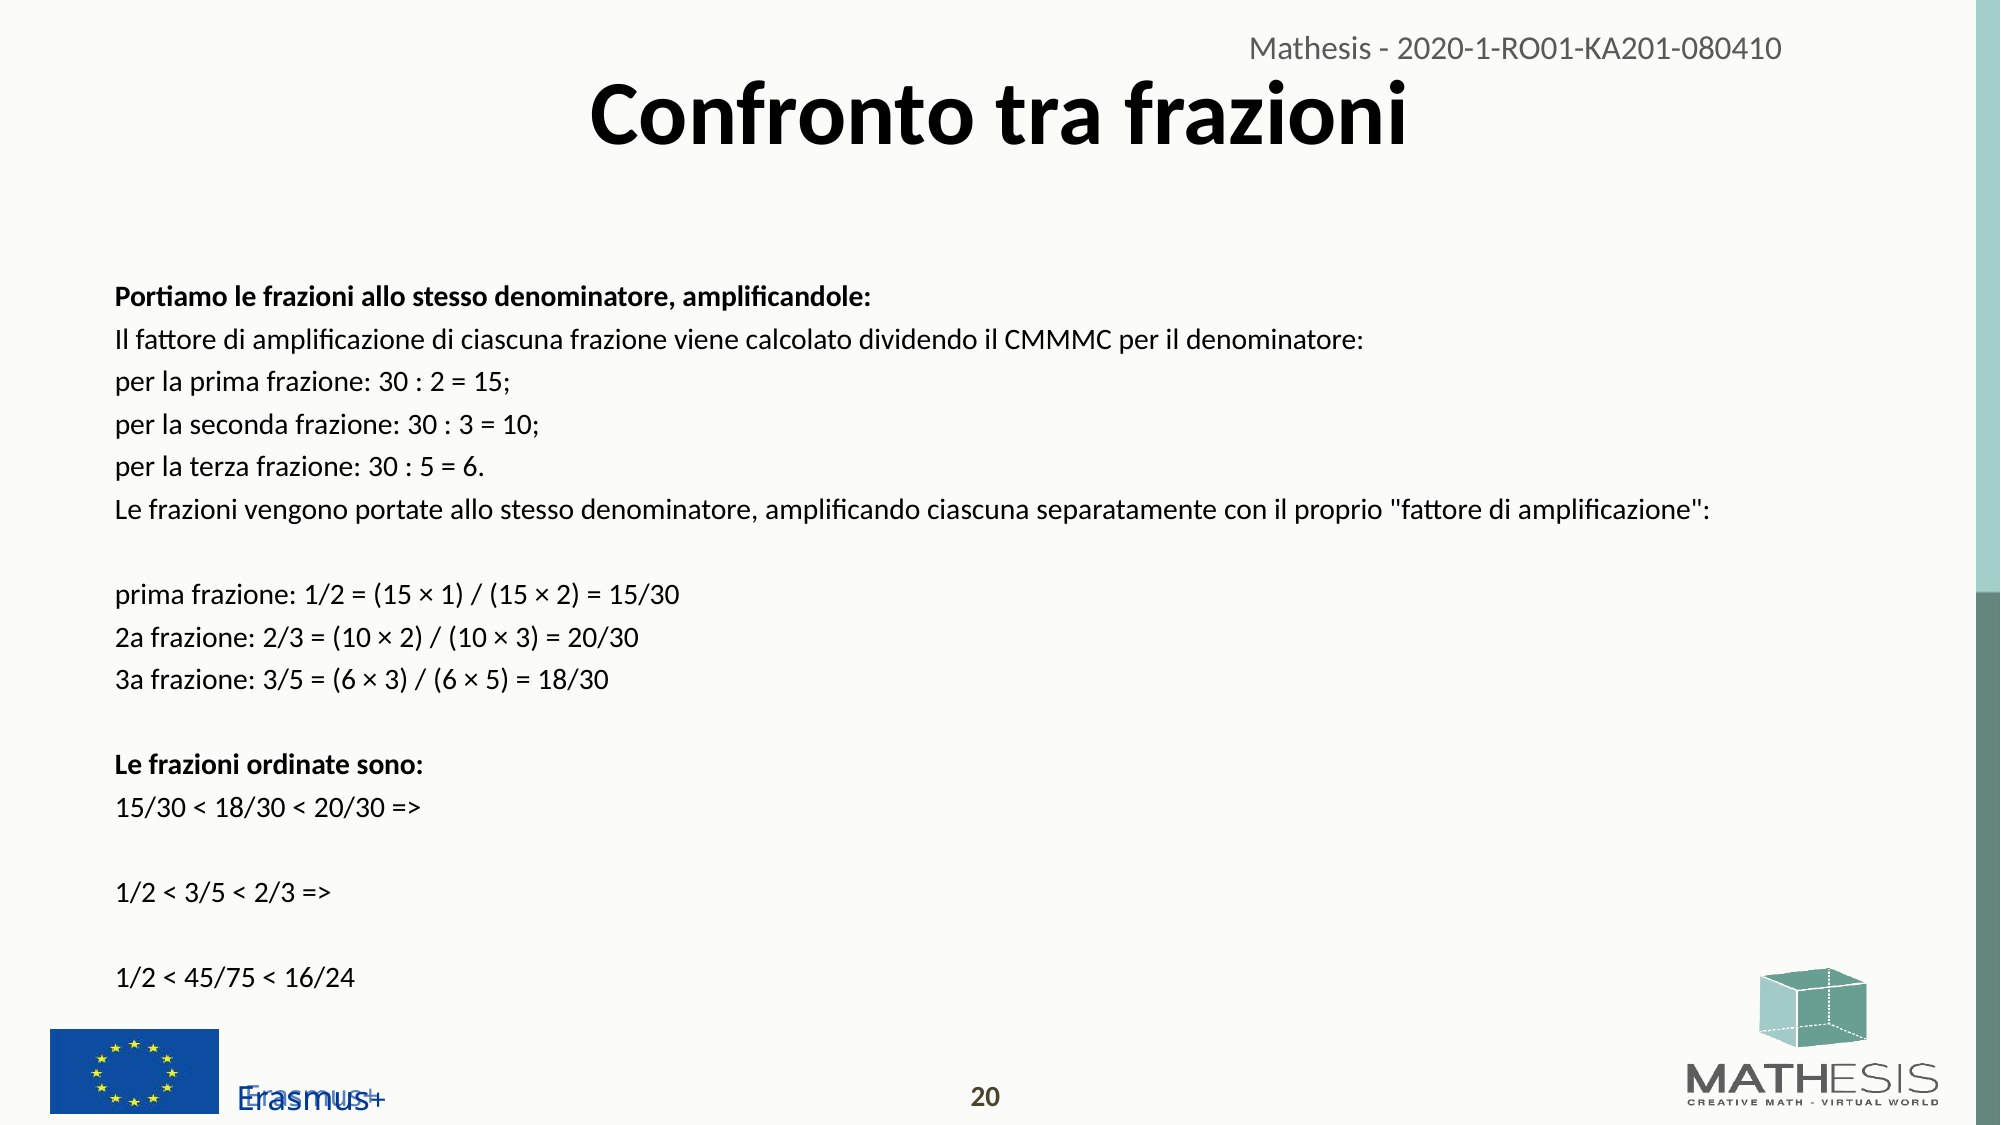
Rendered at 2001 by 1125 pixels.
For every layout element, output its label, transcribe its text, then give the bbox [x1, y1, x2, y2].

picture [50, 1029, 219, 1114]
list Portiamo le frazioni allo stesso denominatore, amplificandole: Il fattore di amplificazione di ciascuna frazione viene calcolato dividendo il CMMMC per il denominatore: per la prima frazione: 30 : 2 = 15; per la seconda frazione: 30 : 3 = 10; per la terza frazione: 30 : 5 = 6. Le frazioni vengono portate allo stesso denominatore, amplificando ciascuna separatamente con il proprio "fattore di amplificazione": prima frazione: 1/2 = (15 × 1) / (15 × 2) = 15/30 2a frazione: 2/3 = (10 × 2) / (10 × 3) = 20/30 3a frazione: 3/5 = (6 × 3) / (6 × 5) = 18/30 Le frazioni ordinate sono: 15/30 < 18/30 < 20/30 => 1/2 < 3/5 < 2/3 => 1/2 < 45/75 < 16/24 [99, 262, 1900, 1005]
title Confronto tra frazioni [99, 45, 1900, 233]
